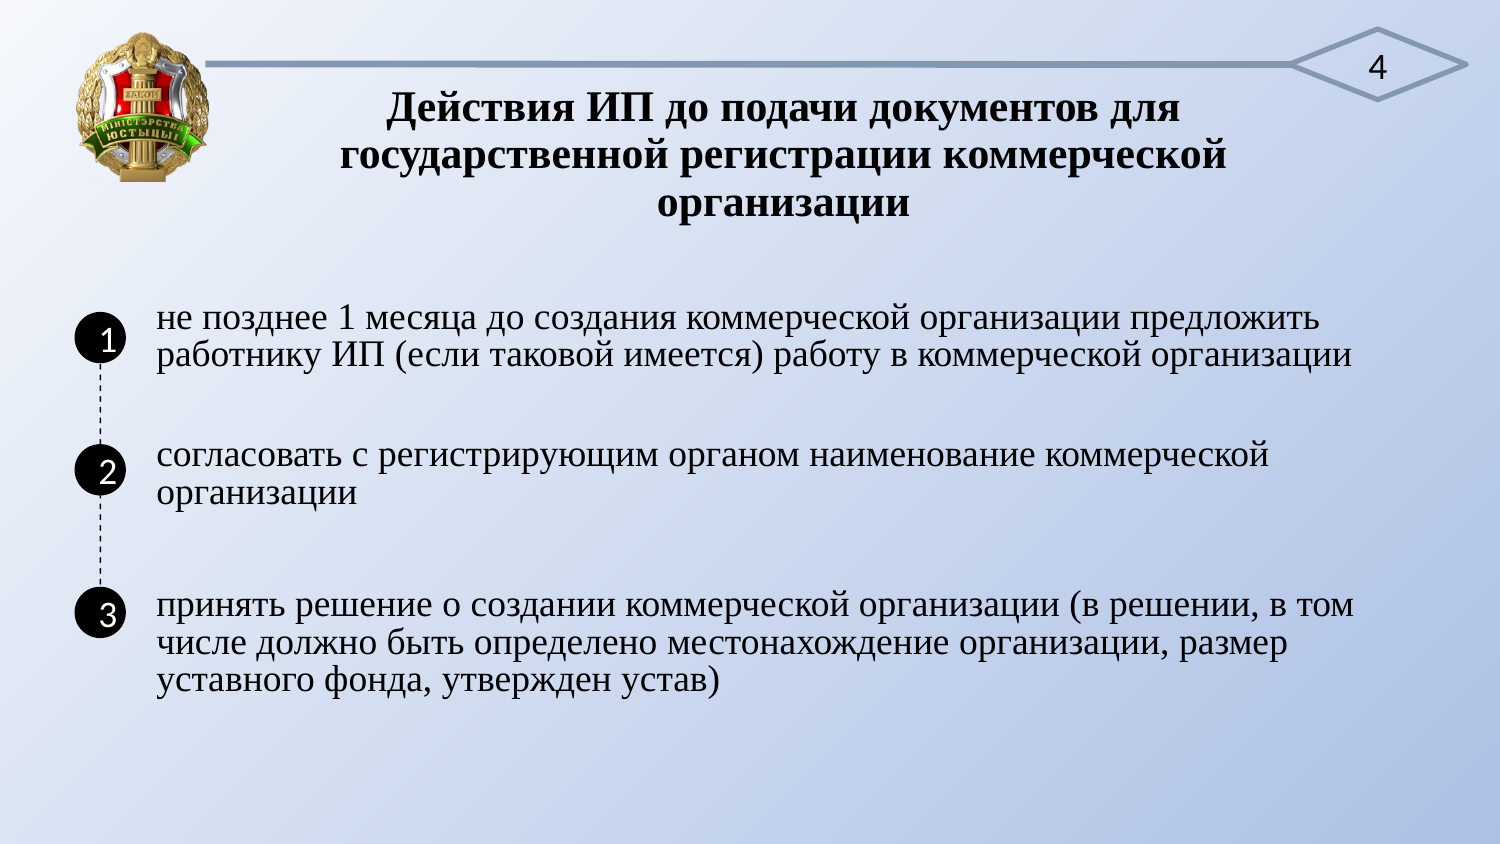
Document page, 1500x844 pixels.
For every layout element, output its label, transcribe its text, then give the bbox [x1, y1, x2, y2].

picture [76, 31, 210, 182]
text_box 3 [74, 586, 126, 639]
text_box 1 [74, 311, 126, 364]
text_box 2 [74, 444, 126, 496]
text_box 4 [1287, 27, 1469, 102]
text_box Действия ИП до подачи документов для государственной регистрации коммерческой организации [230, 76, 1338, 233]
text_box не позднее 1 месяца до создания коммерческой организации предложить работнику ИП (если таковой имеется) работу в коммерческой организации согласовать с регистрирующим органом наименование коммерческой организации принять решение о создании коммерческой организации (в решении, в том числе должно быть определено местонахождение организации, размер уставного фонда, утвержден устав) [141, 291, 1394, 707]
